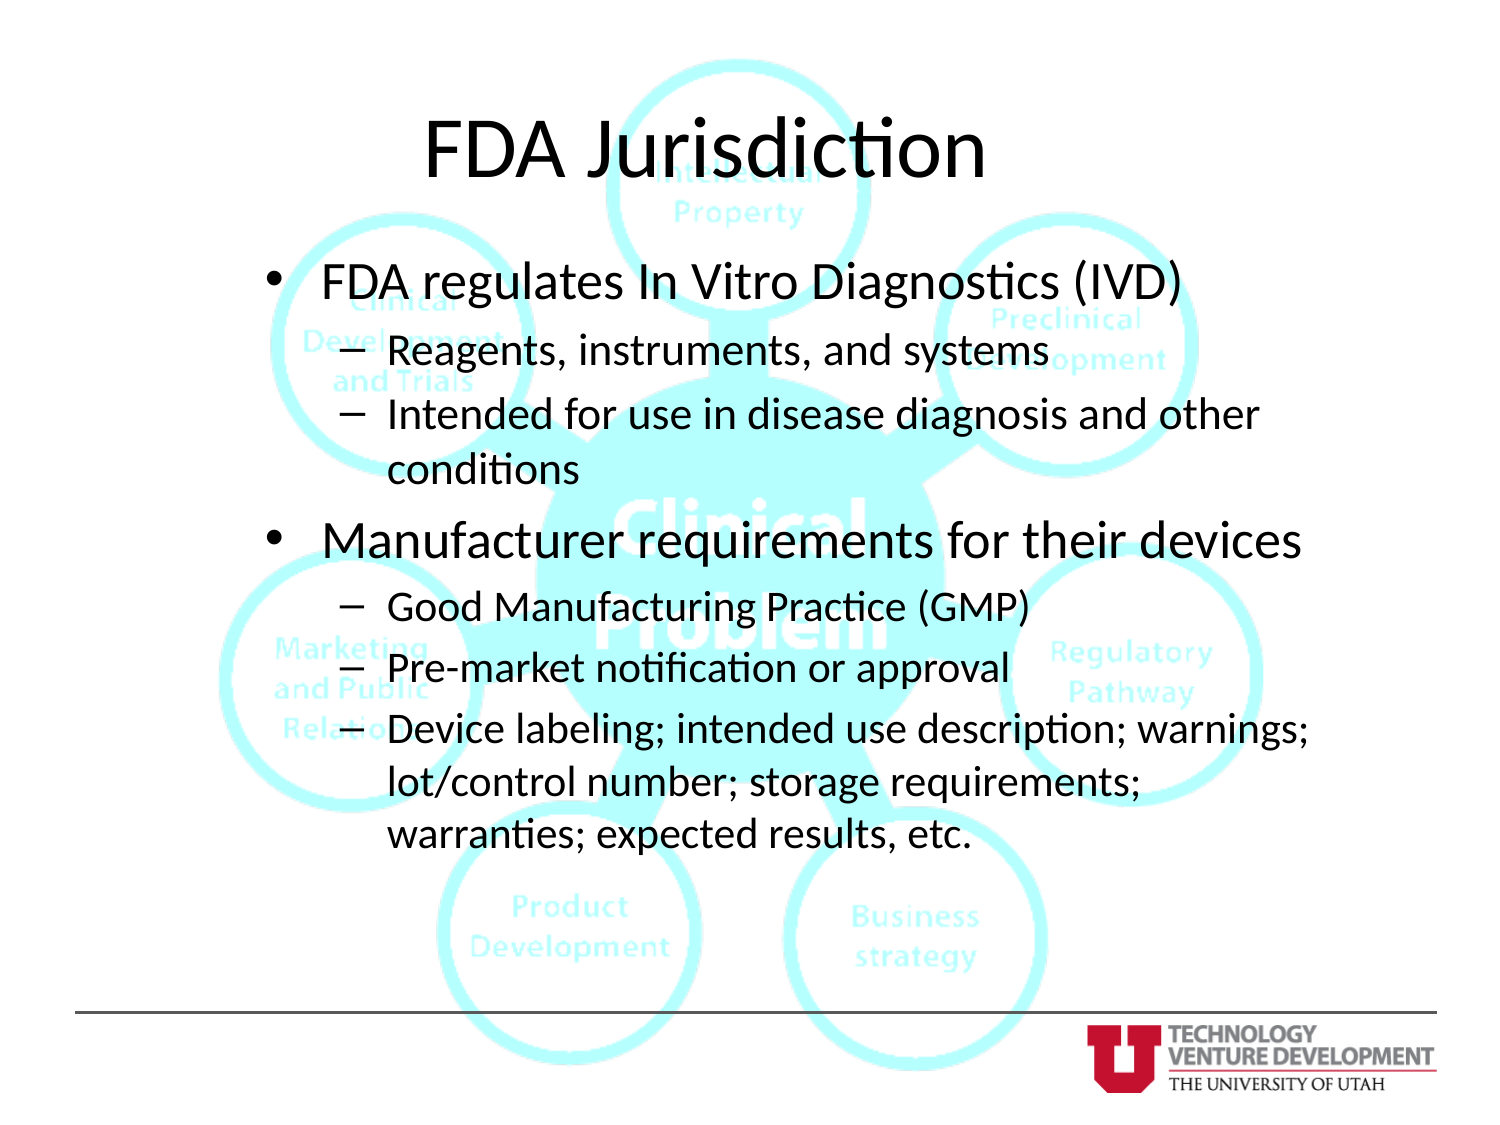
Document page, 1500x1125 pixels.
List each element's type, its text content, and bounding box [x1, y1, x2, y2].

title FDA Jurisdiction [237, 87, 1176, 198]
list FDA regulates In Vitro Diagnostics (IVD) Reagents, instruments, and systems Intended for use in disease diagnosis and other conditions Manufacturer requirements for their devices Good Manufacturing Practice (GMP) Pre-market notification or approval Device labeling; intended use description; warnings; lot/control number; storage requirements; warranties; expected results, etc. [249, 237, 1367, 1001]
picture [1087, 1024, 1438, 1093]
